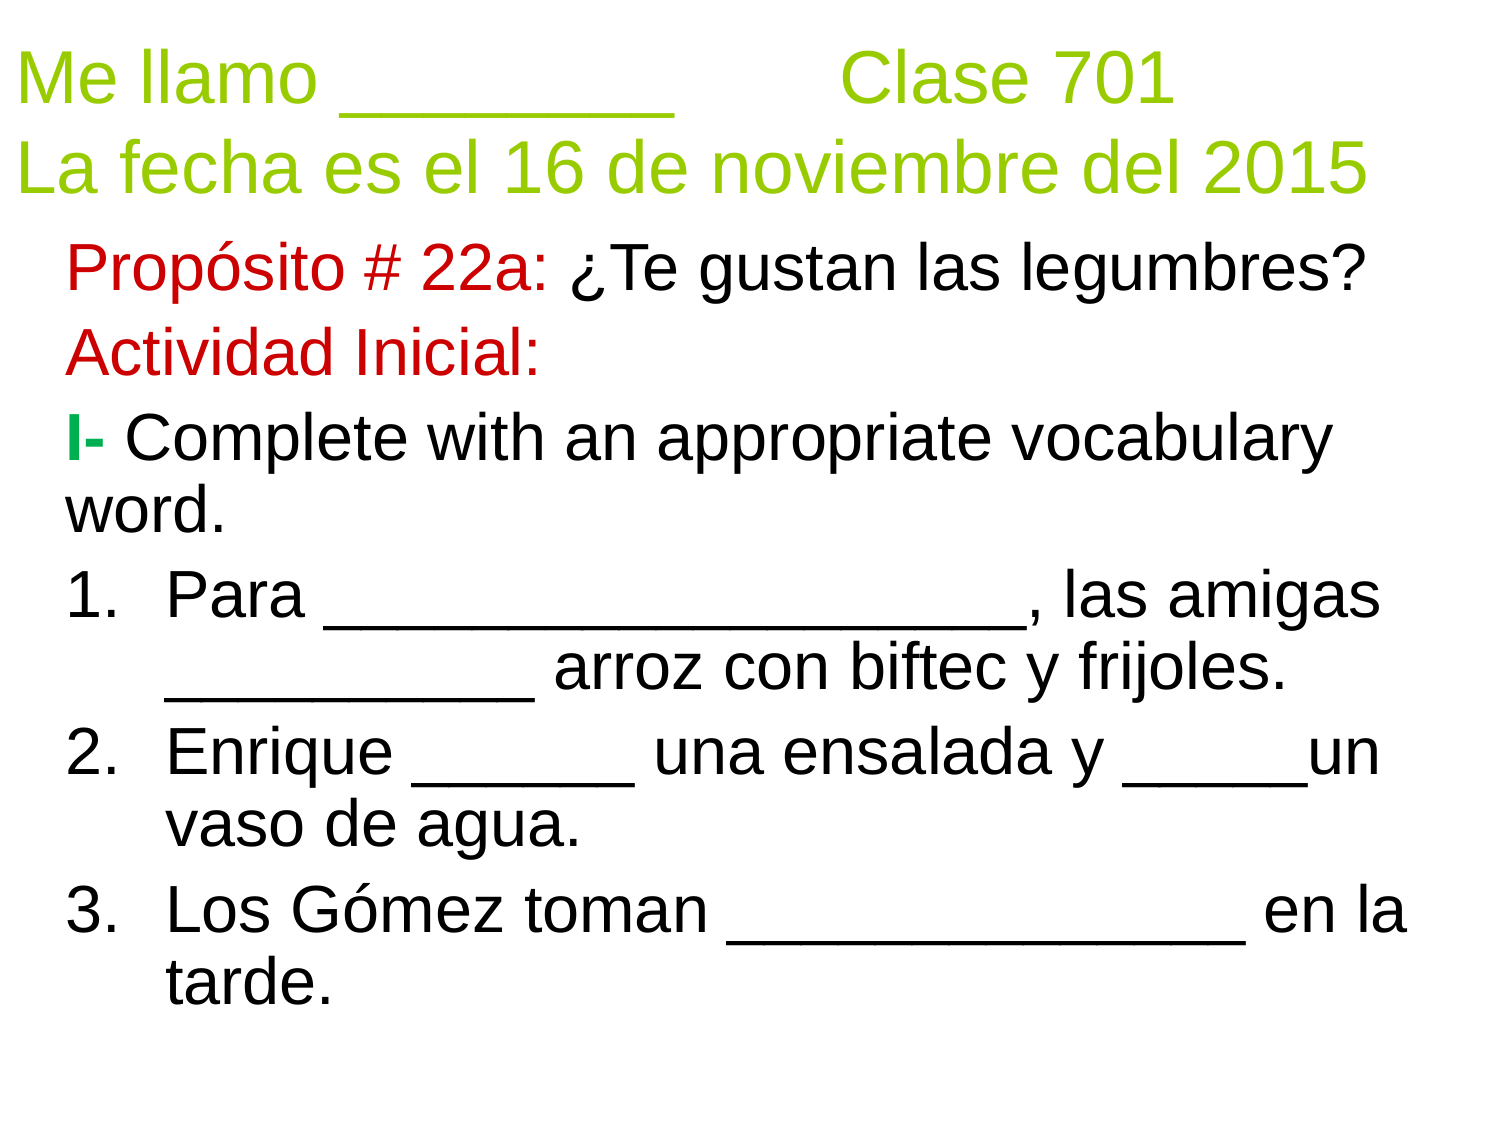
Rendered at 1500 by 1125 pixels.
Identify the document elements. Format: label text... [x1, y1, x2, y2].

title Me llamo ________ Clase 701 La fecha es el 16 de noviembre del 2015 [0, 24, 1500, 213]
list Propósito # 22a: ¿Te gustan las legumbres? Actividad Inicial: I- Complete with an appropriate vocabulary word. Para ___________________, las amigas __________ arroz con biftec y frijoles. Enrique ______ una ensalada y _____un vaso de agua. Los Gómez toman ______________ en la tarde. [50, 224, 1450, 1038]
